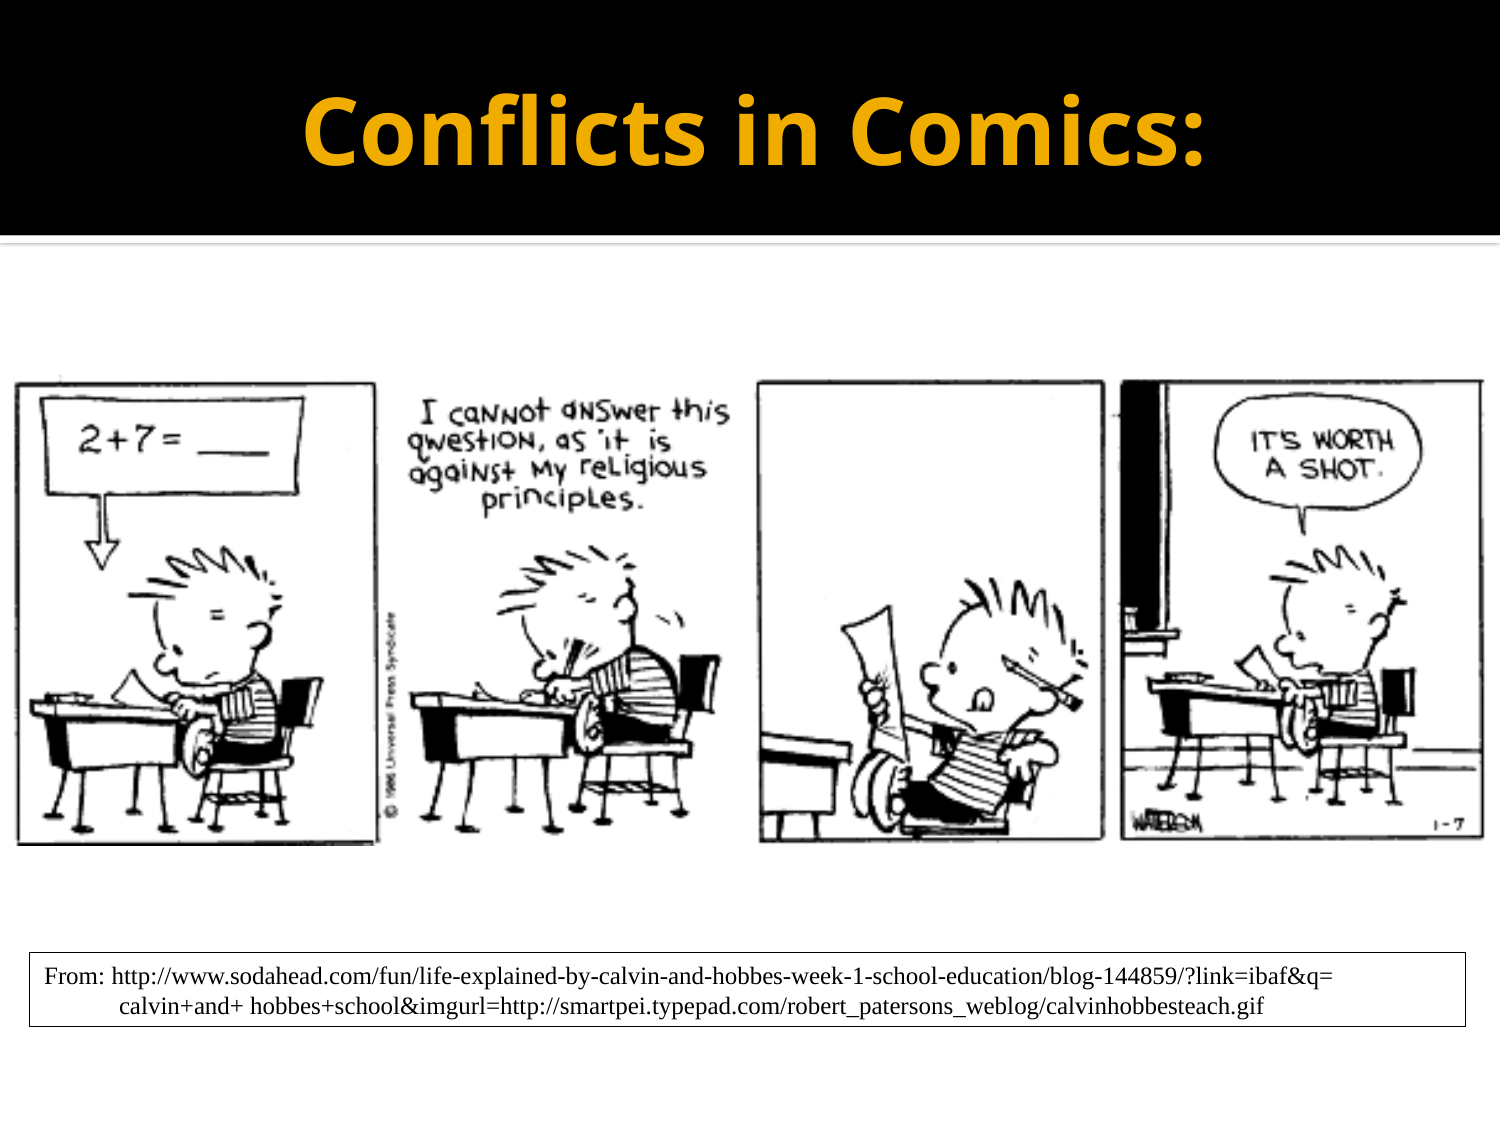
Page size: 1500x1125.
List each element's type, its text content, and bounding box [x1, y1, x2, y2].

picture [8, 373, 1492, 846]
title Conflicts in Comics: [75, 24, 1425, 231]
text_box From: http://www.sodahead.com/fun/life-explained-by-calvin-and-hobbes-week-1-school-education/blog-144859/?link=ibaf&q= calvin+and+ hobbes+school&imgurl=http://smartpei.typepad.com/robert_patersons_weblog/calvinhobbesteach.gif [29, 952, 1466, 1027]
